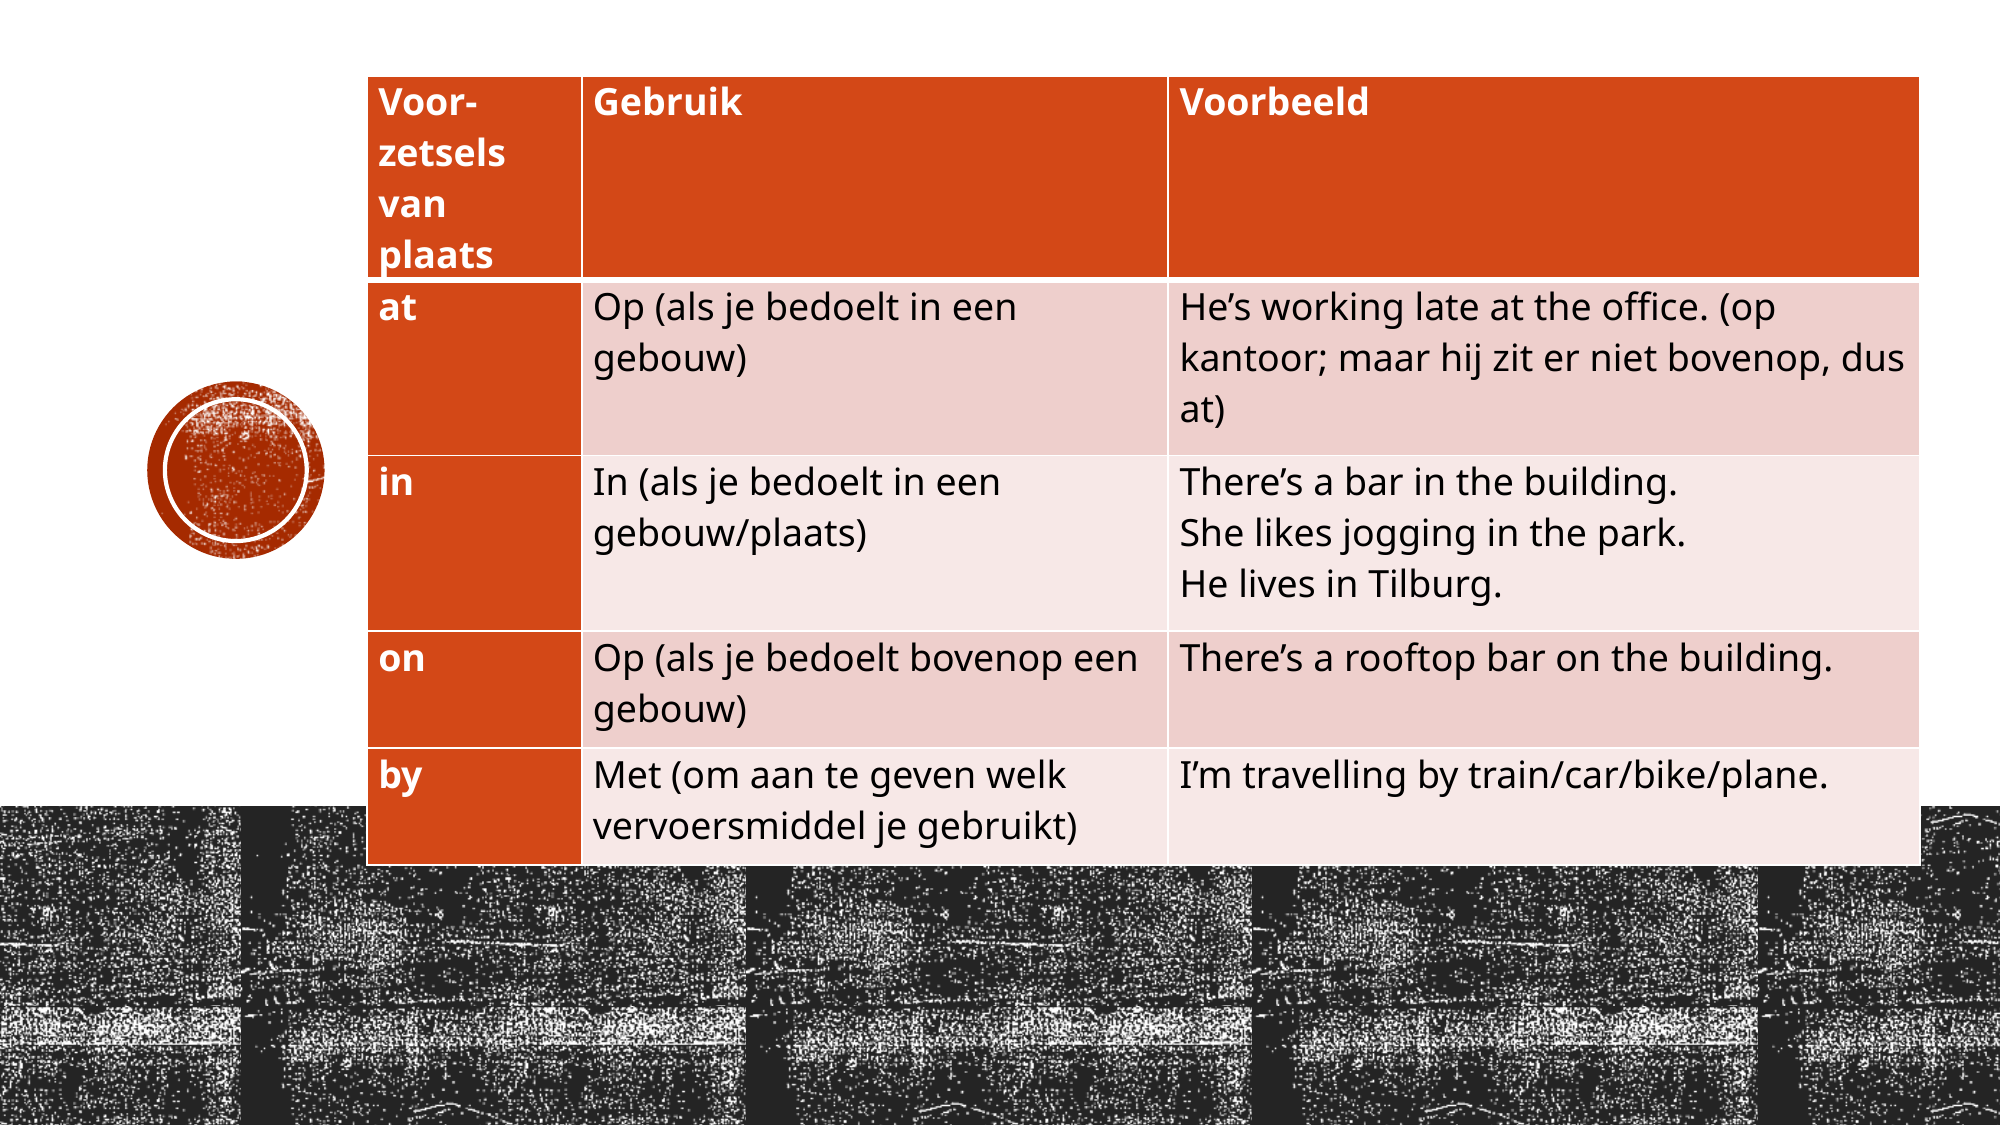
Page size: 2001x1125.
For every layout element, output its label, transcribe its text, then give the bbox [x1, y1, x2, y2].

table_cell In (als je bedoelt in een gebouw/plaats) [583, 456, 1167, 630]
table_header Voorbeeld [1169, 77, 1919, 277]
table_cell Op (als je bedoelt bovenop een gebouw) [583, 632, 1167, 747]
table_cell There’s a rooftop bar on the building. [1169, 632, 1919, 747]
table_cell on [368, 632, 581, 747]
table_cell He’s working late at the office. (op kantoor; maar hij zit er niet bovenop, dus at) [1169, 283, 1919, 455]
table_cell at [368, 283, 581, 455]
table_header Voor-zetsels van plaats [368, 77, 581, 277]
table_cell in [368, 456, 581, 630]
table_cell by [368, 749, 581, 864]
table_cell I’m travelling by train/car/bike/plane. [1169, 749, 1919, 864]
table_cell Met (om aan te geven welk vervoersmiddel je gebruikt) [583, 749, 1167, 864]
table_cell Op (als je bedoelt in een gebouw) [583, 283, 1167, 455]
table_header Gebruik [583, 77, 1167, 277]
table_cell There’s a bar in the building. She likes jogging in the park. He lives in Tilburg. [1169, 456, 1919, 630]
